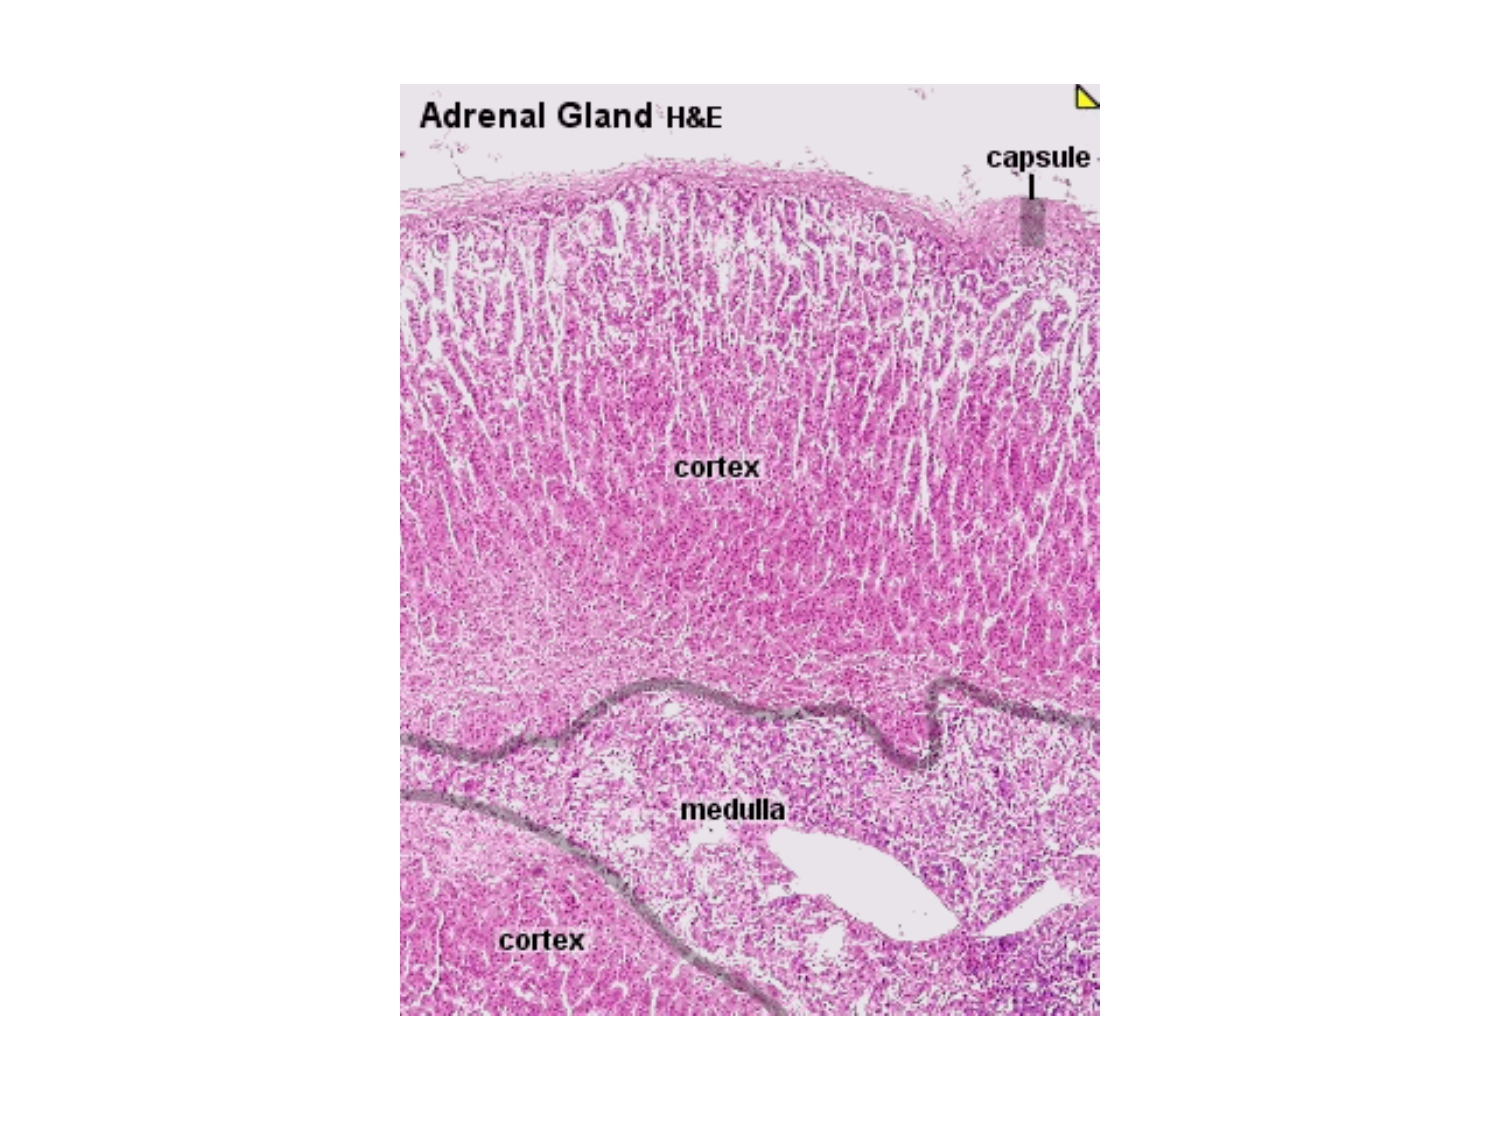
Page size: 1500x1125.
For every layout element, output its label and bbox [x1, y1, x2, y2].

list [400, 84, 1100, 1016]
